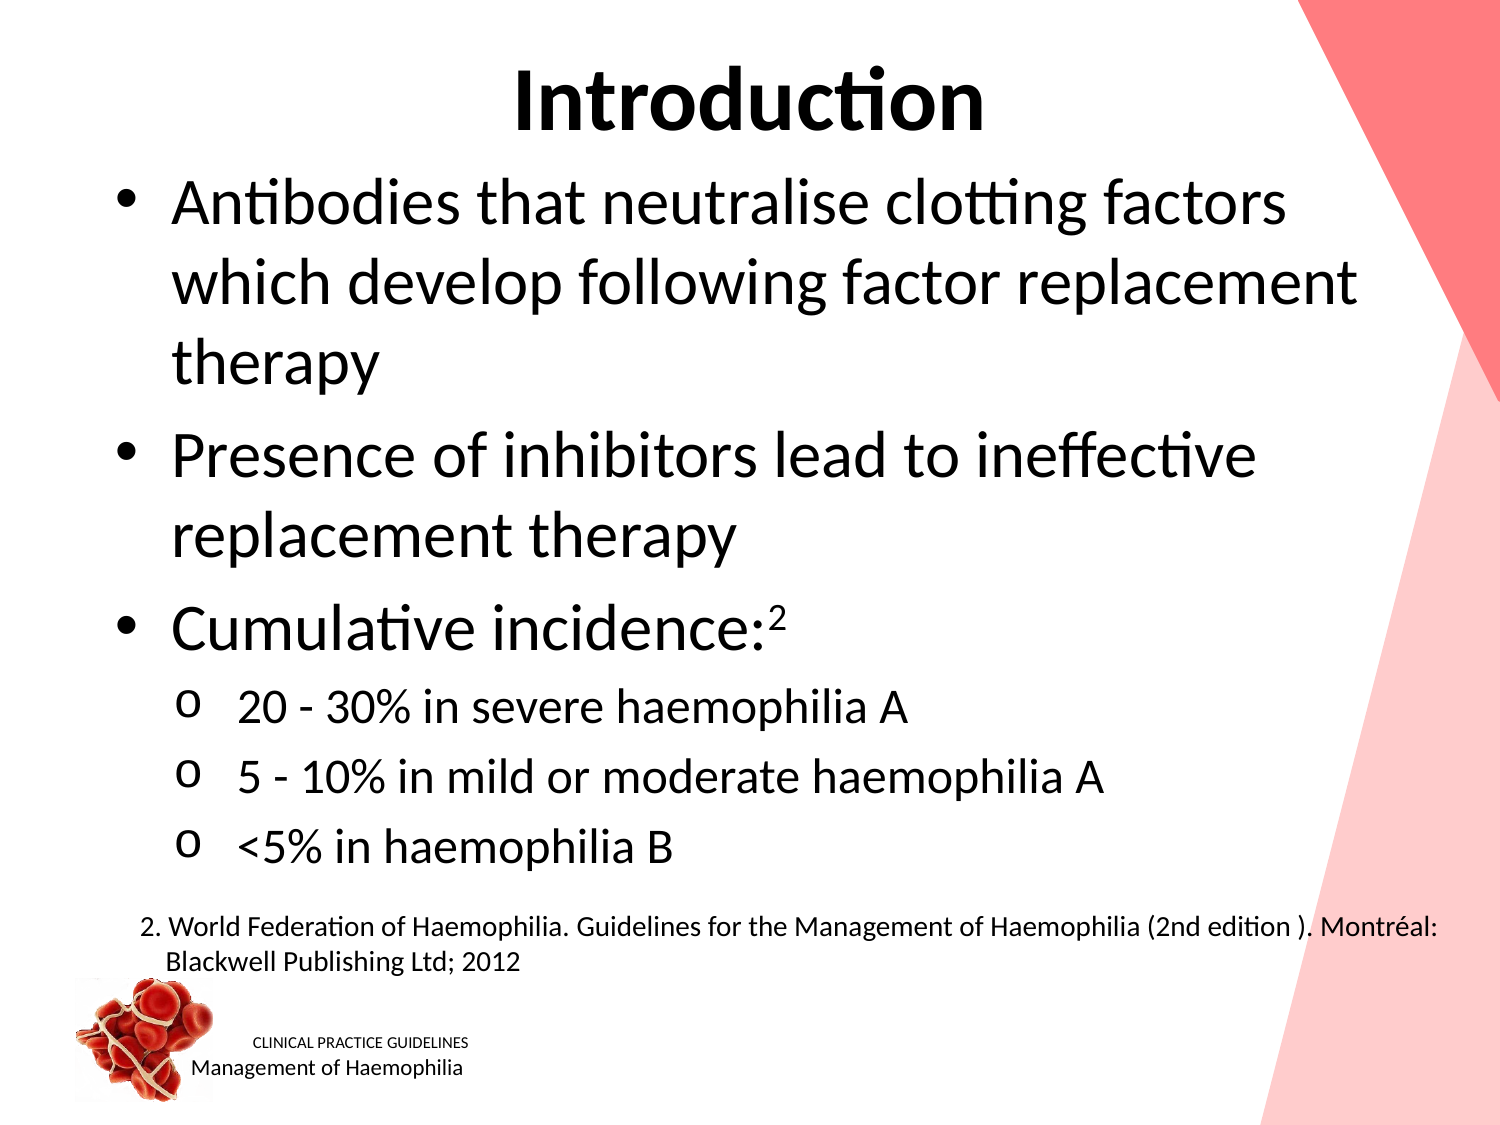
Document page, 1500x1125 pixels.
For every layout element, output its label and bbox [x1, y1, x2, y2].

text_box [74, 0, 1500, 1125]
